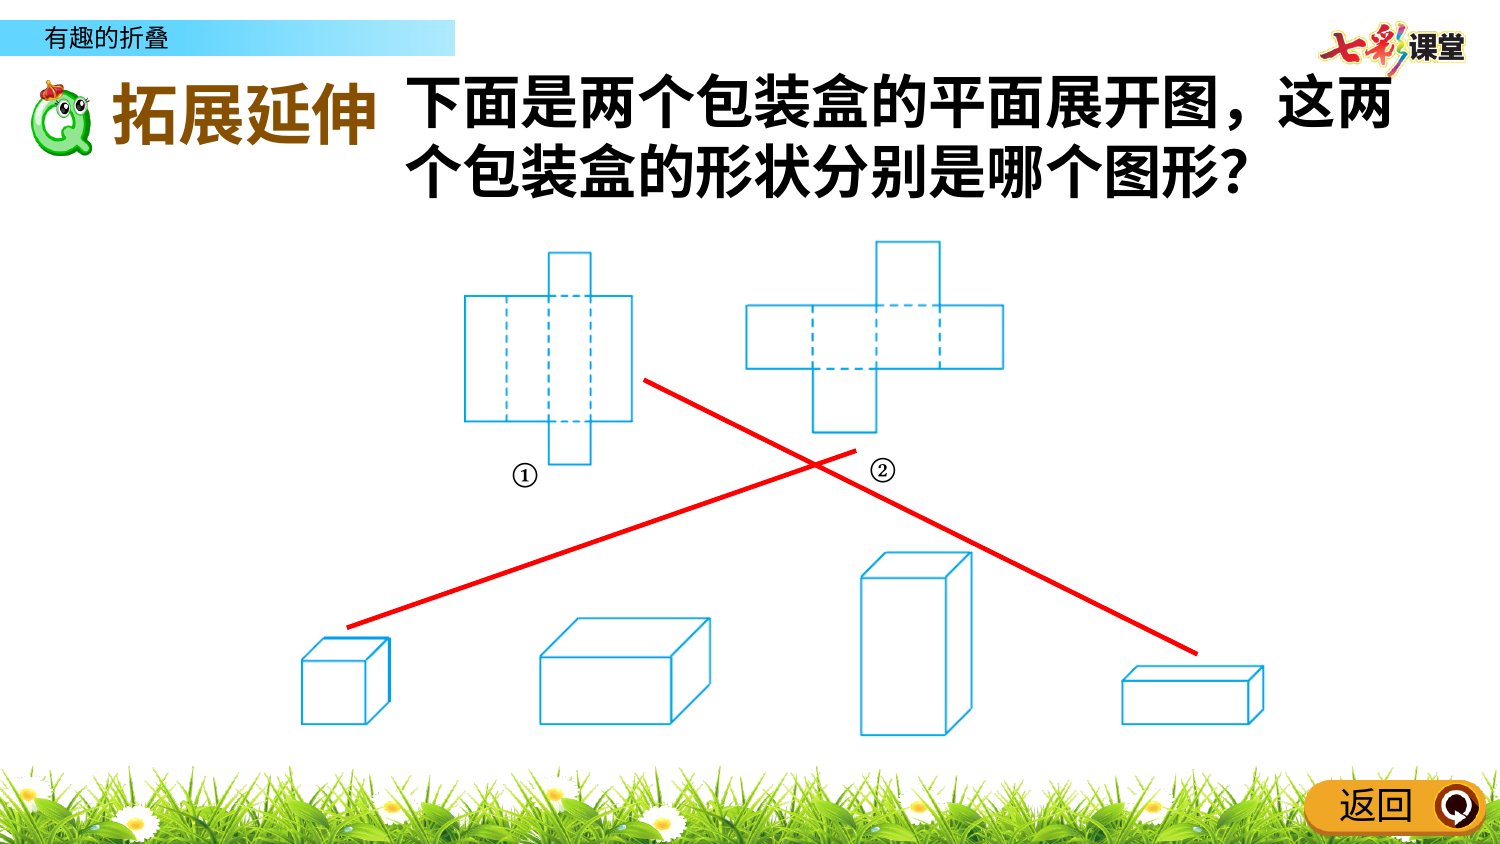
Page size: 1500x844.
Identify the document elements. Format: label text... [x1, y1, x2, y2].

picture [1113, 654, 1282, 726]
text_box 拓展延伸 [100, 67, 404, 159]
picture [731, 211, 1016, 379]
picture [288, 627, 405, 726]
picture [448, 211, 644, 450]
picture [1124, 682, 1247, 723]
picture [855, 655, 981, 756]
picture [671, 655, 733, 726]
text_box 下面是两个包装盒的平面展开图，这两个包装盒的形状分别是哪个图形？ [389, 57, 1425, 213]
picture [0, 766, 1500, 844]
picture [1316, 20, 1468, 80]
picture [542, 659, 670, 723]
picture [31, 80, 92, 156]
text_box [346, 450, 638, 628]
picture [367, 642, 387, 721]
picture [537, 628, 670, 726]
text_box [643, 379, 1198, 655]
